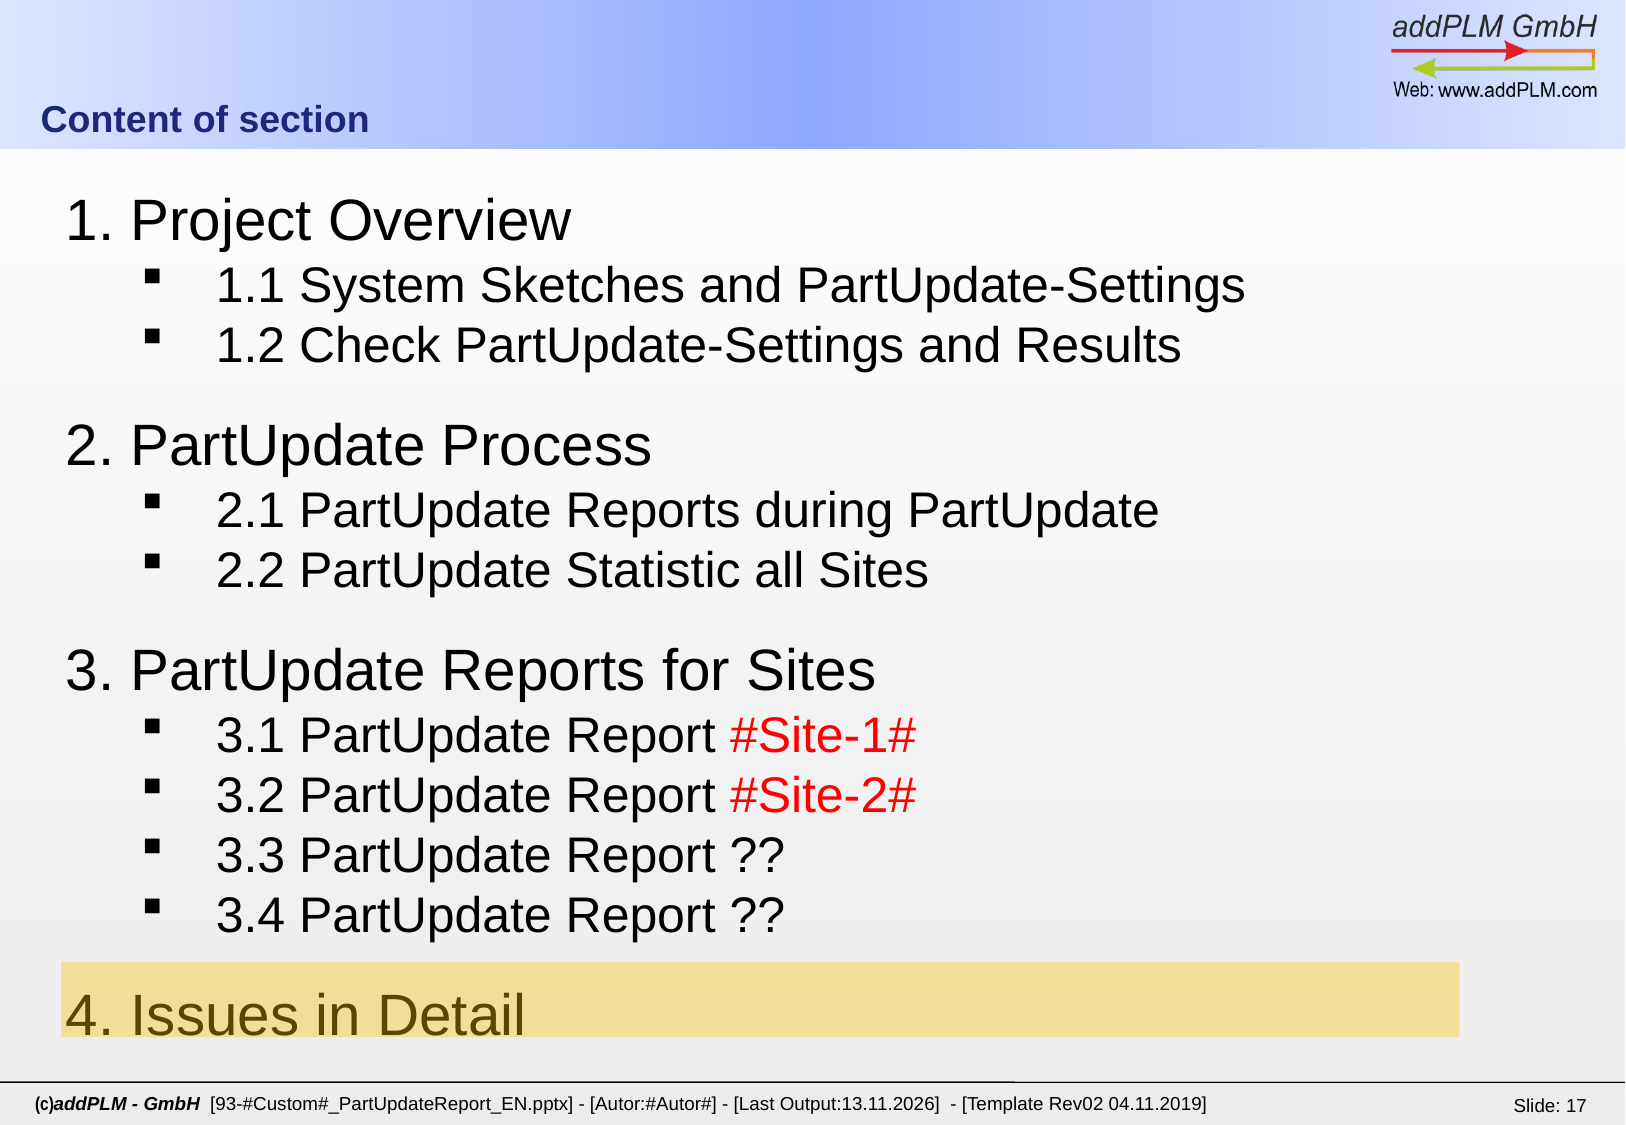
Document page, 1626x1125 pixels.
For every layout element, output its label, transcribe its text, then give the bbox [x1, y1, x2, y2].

picture [1391, 14, 1597, 97]
title Content of section [40, 67, 1582, 131]
text_box [61, 962, 1460, 1037]
